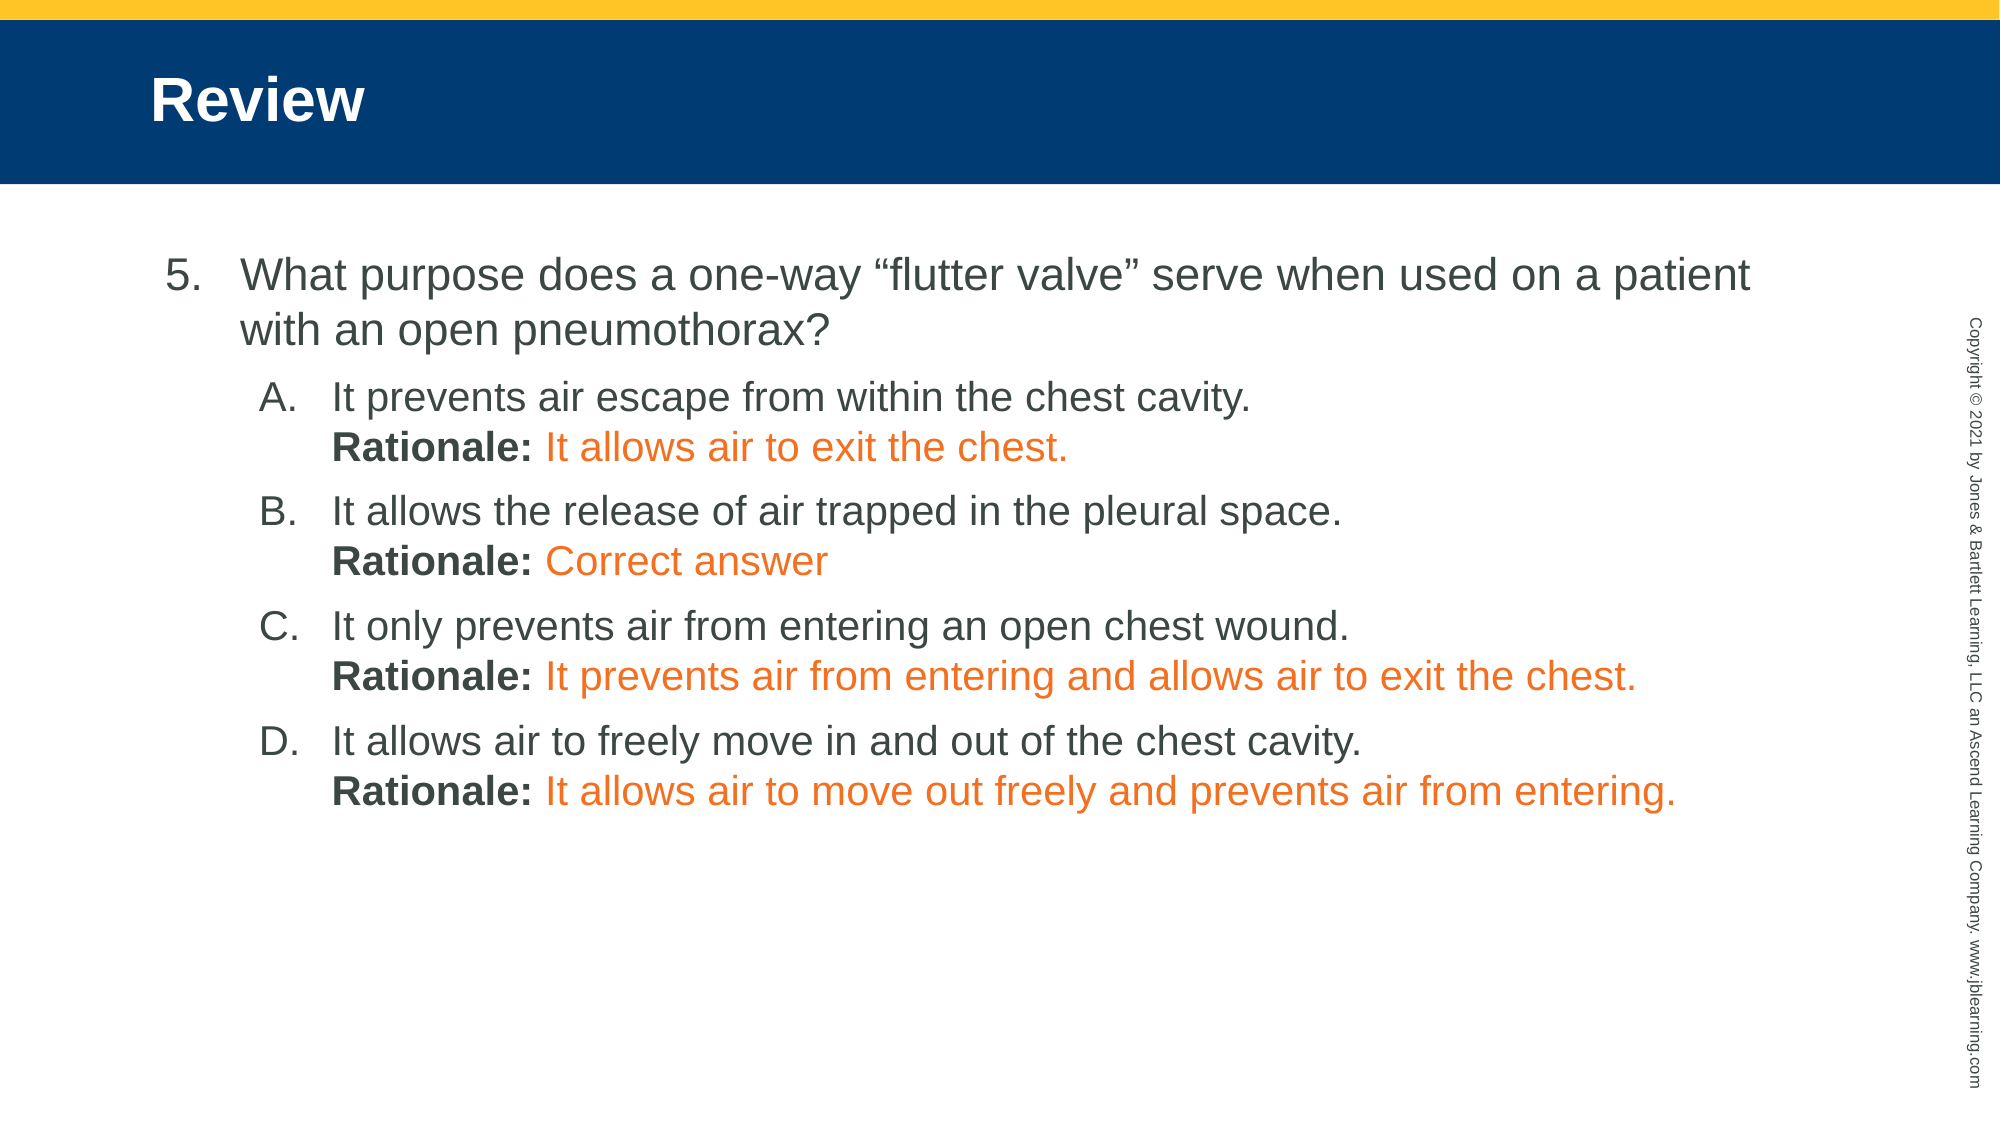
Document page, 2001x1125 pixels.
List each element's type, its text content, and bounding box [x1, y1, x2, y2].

title Review [0, 19, 2000, 185]
list What purpose does a one-way “flutter valve” serve when used on a patient with an open pneumothorax? It prevents air escape from within the chest cavity. Rationale: It allows air to exit the chest. It allows the release of air trapped in the pleural space. Rationale: Correct answer It only prevents air from entering an open chest wound. Rationale: It prevents air from entering and allows air to exit the chest. It allows air to freely move in and out of the chest cavity. Rationale: It allows air to move out freely and prevents air from entering. [150, 237, 1850, 1025]
